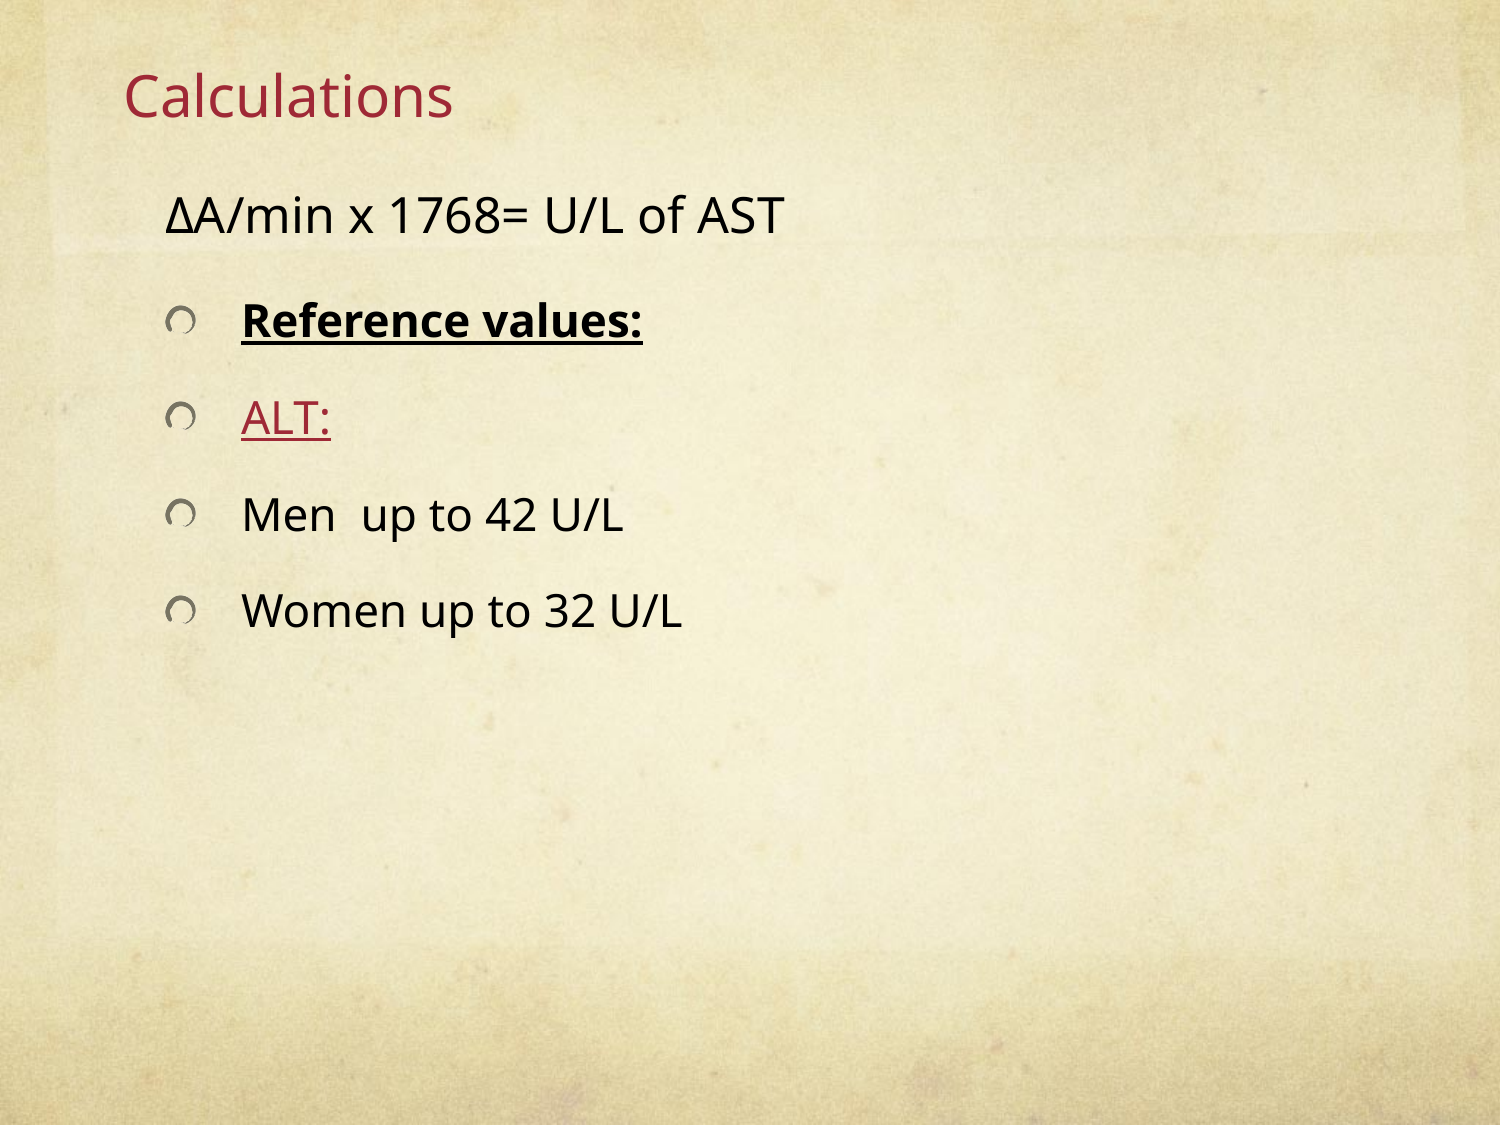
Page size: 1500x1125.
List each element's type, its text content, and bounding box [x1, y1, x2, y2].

list Reference values: ALT: Men up to 42 U/L Women up to 32 U/L [149, 284, 1350, 951]
text_box Calculations [108, 52, 470, 137]
title ΔA/min x 1768= U/L of AST [149, 141, 1350, 284]
picture [0, 0, 1500, 1125]
